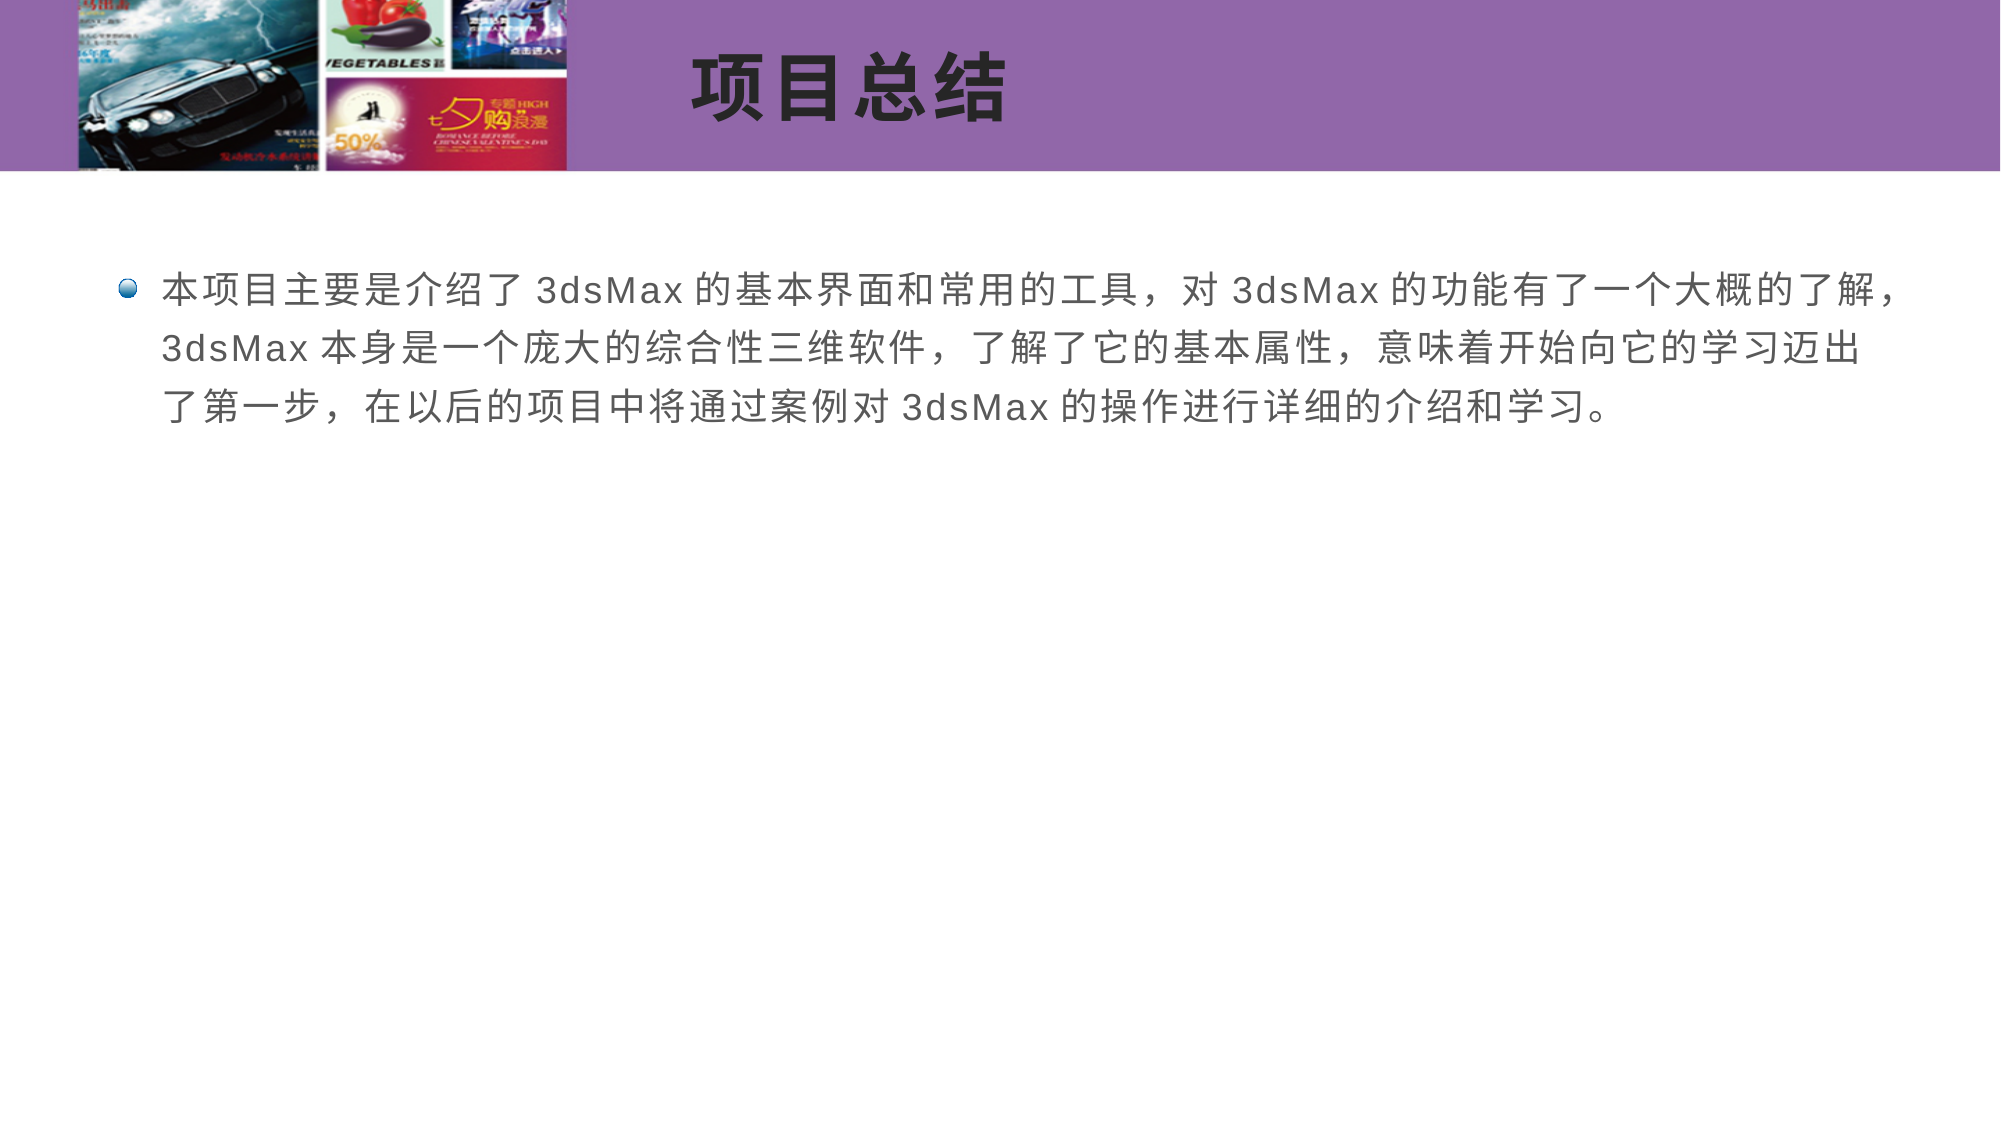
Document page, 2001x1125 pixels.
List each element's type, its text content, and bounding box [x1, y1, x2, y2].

picture [0, 0, 2001, 1125]
title 项目总结 [675, 27, 2000, 143]
list 本项目主要是介绍了3dsMax的基本界面和常用的工具，对3dsMax的功能有了一个大概的了解，3dsMax本身是一个庞大的综合性三维软件，了解了它的基本属性，意味着开始向它的学习迈出了第一步，在以后的项目中将通过案例对3dsMax的操作进行详细的介绍和学习。 [99, 244, 1900, 1026]
